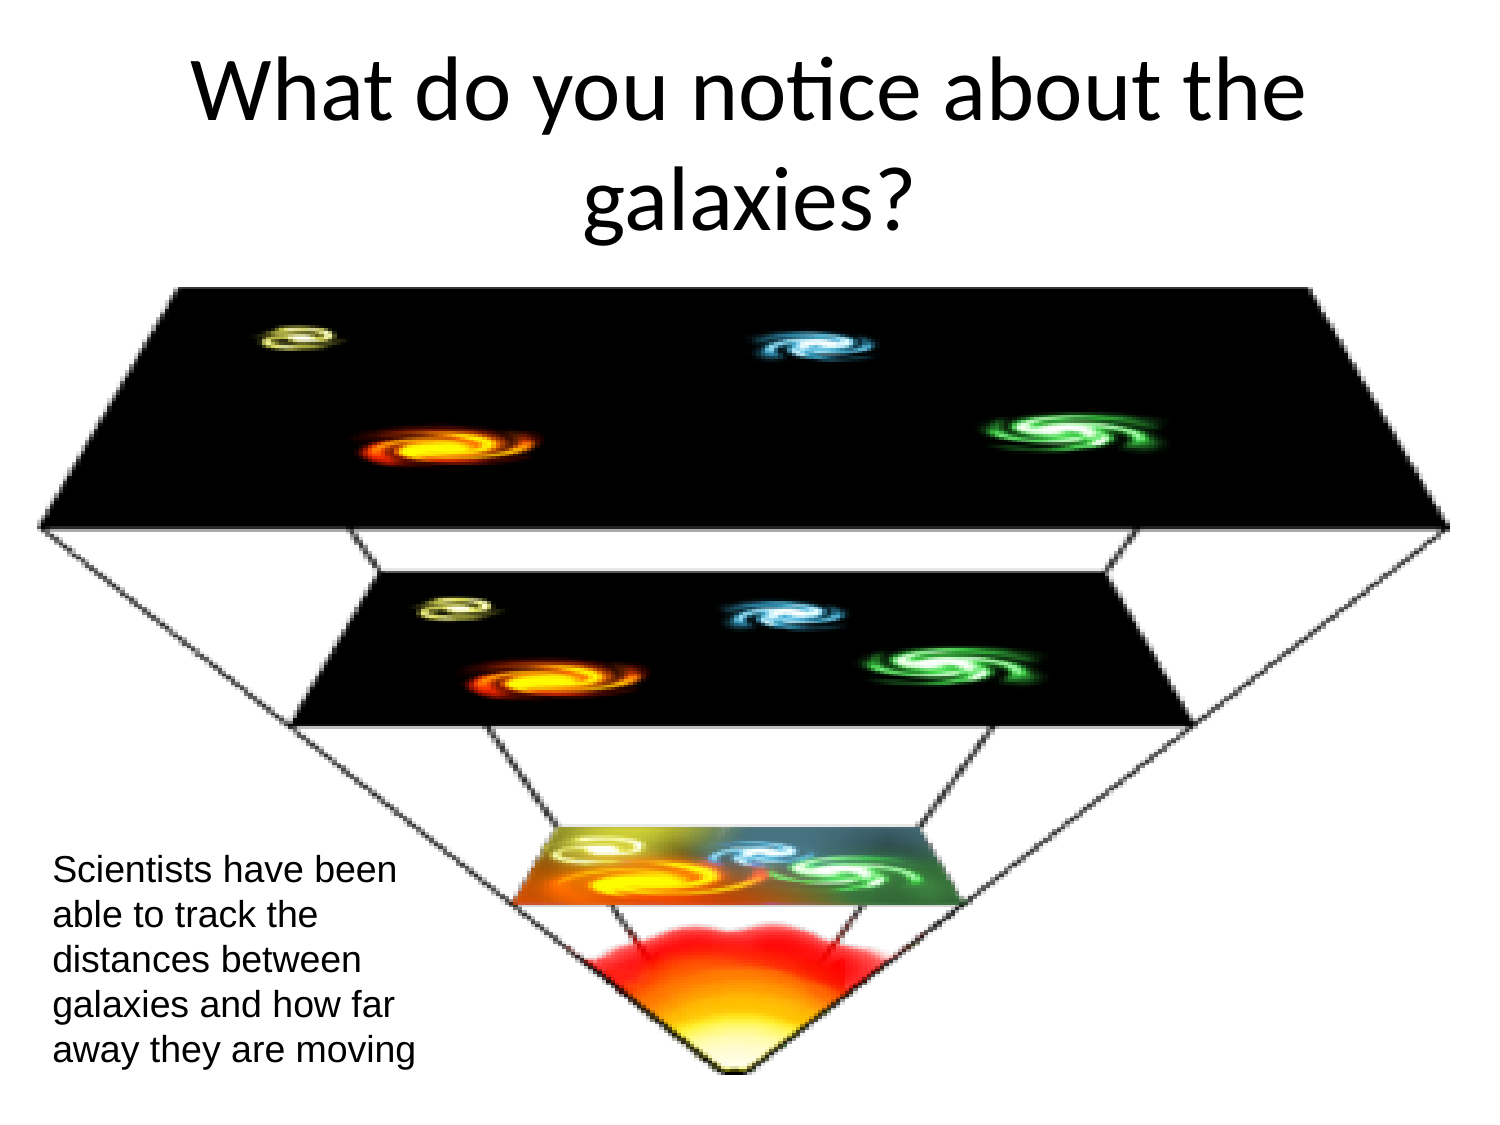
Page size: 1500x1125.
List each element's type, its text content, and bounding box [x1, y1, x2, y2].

title What do you notice about the galaxies? [74, 44, 1426, 233]
picture [37, 287, 1451, 1076]
